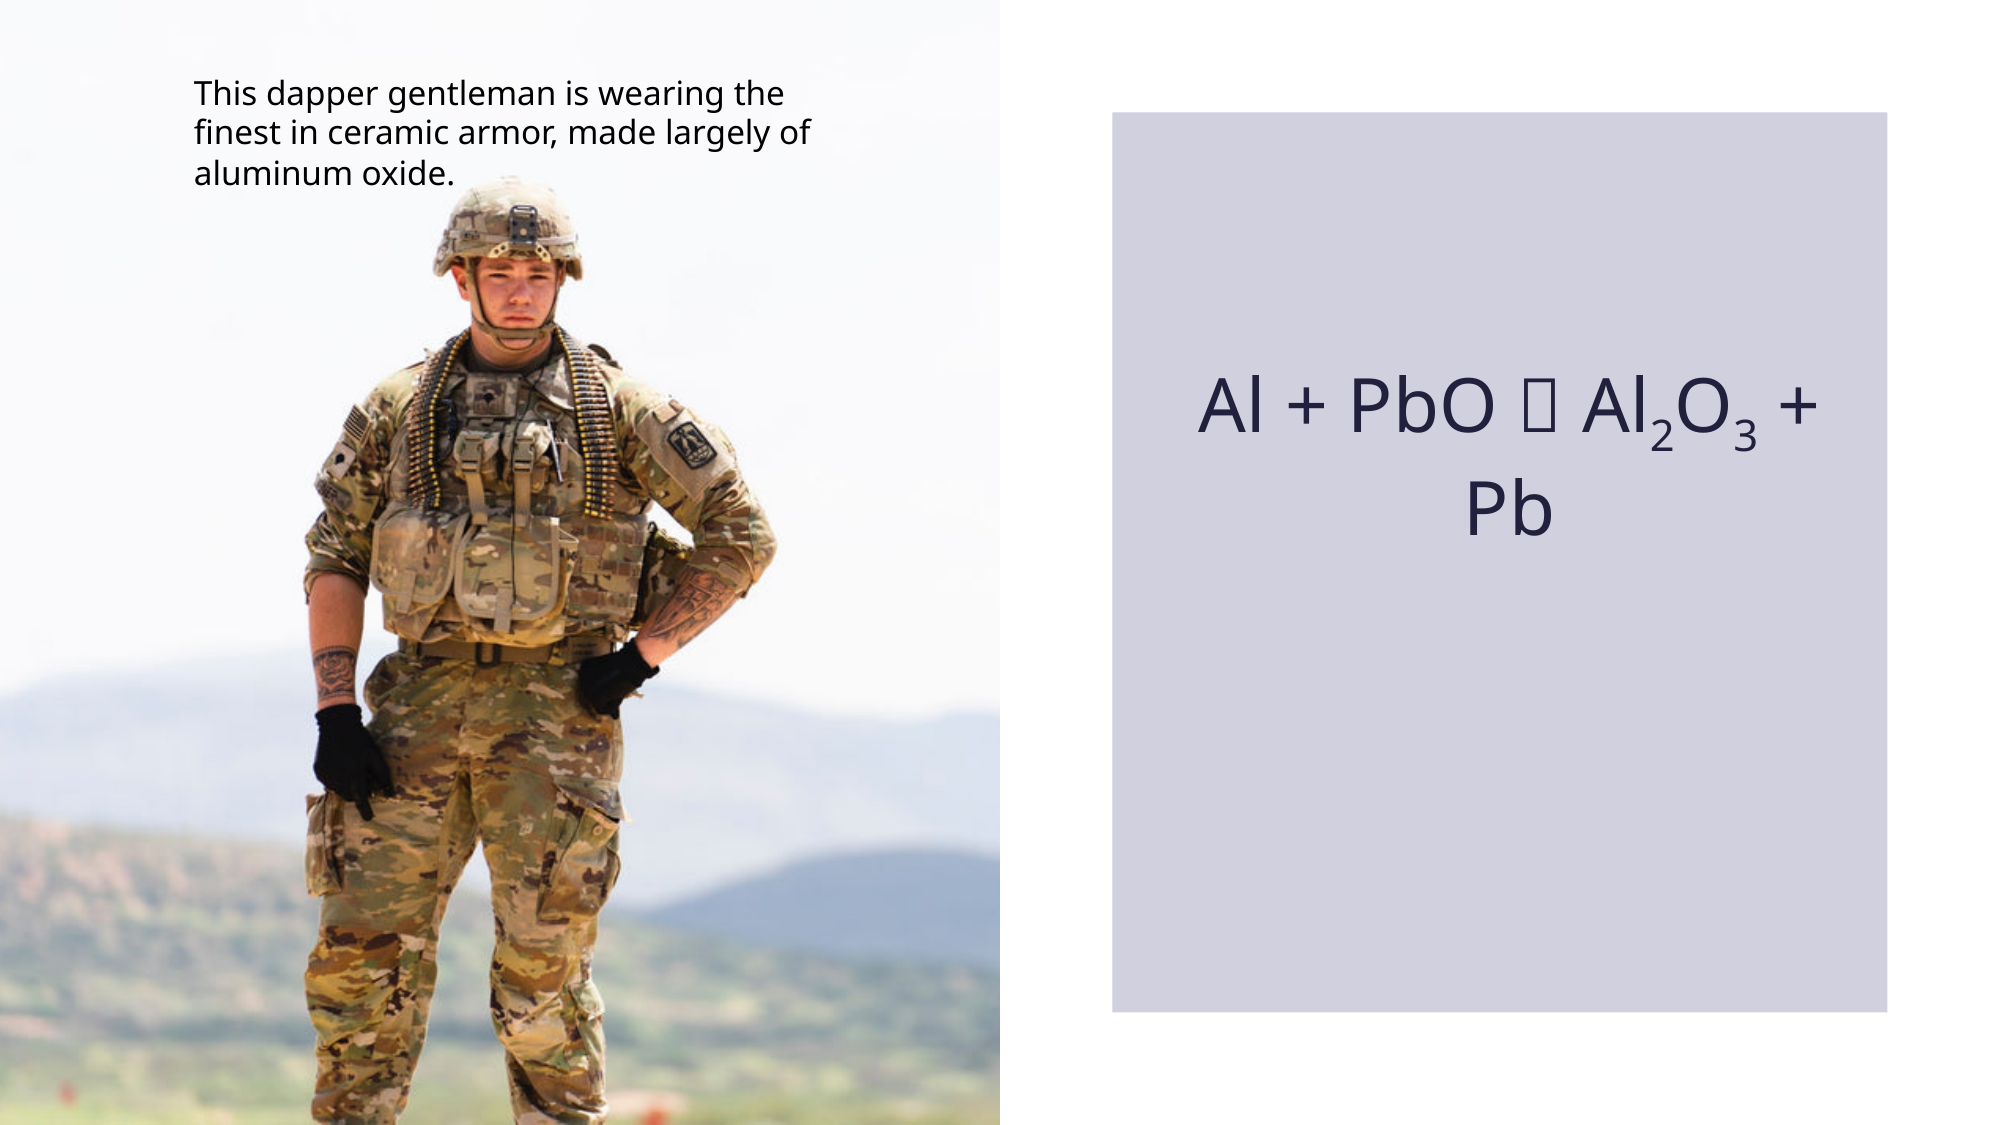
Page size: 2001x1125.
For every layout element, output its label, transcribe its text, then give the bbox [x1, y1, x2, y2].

picture [0, 0, 1000, 1125]
list Al + PbO  Al2O3 + Pb [1132, 350, 1888, 933]
text_box [1111, 111, 1888, 1013]
text_box [1000, 0, 2000, 1125]
